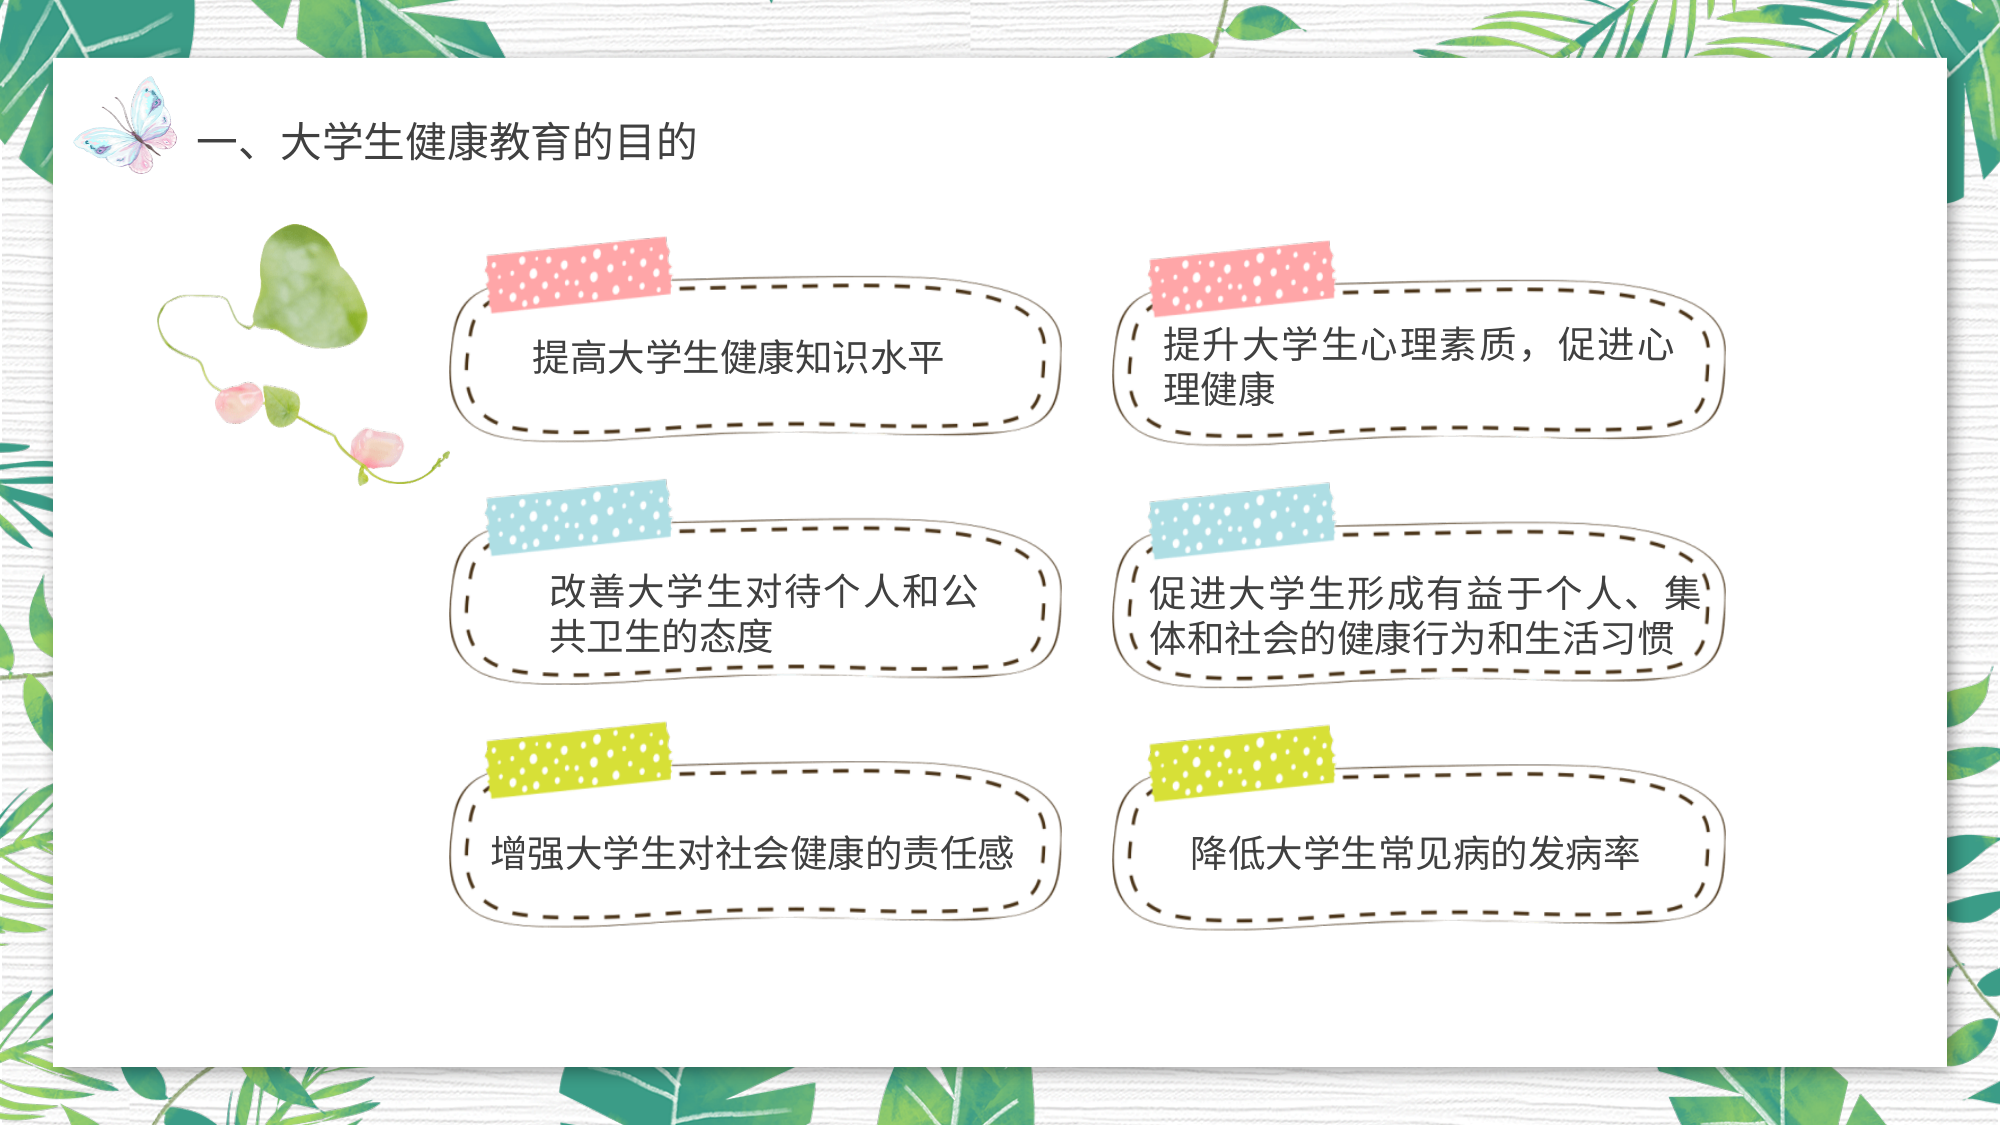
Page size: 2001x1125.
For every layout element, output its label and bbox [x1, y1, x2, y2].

text_box [1112, 240, 1726, 931]
picture [73, 76, 177, 174]
picture [156, 224, 450, 486]
text_box [449, 236, 1063, 928]
text_box [0, 0, 2000, 1125]
